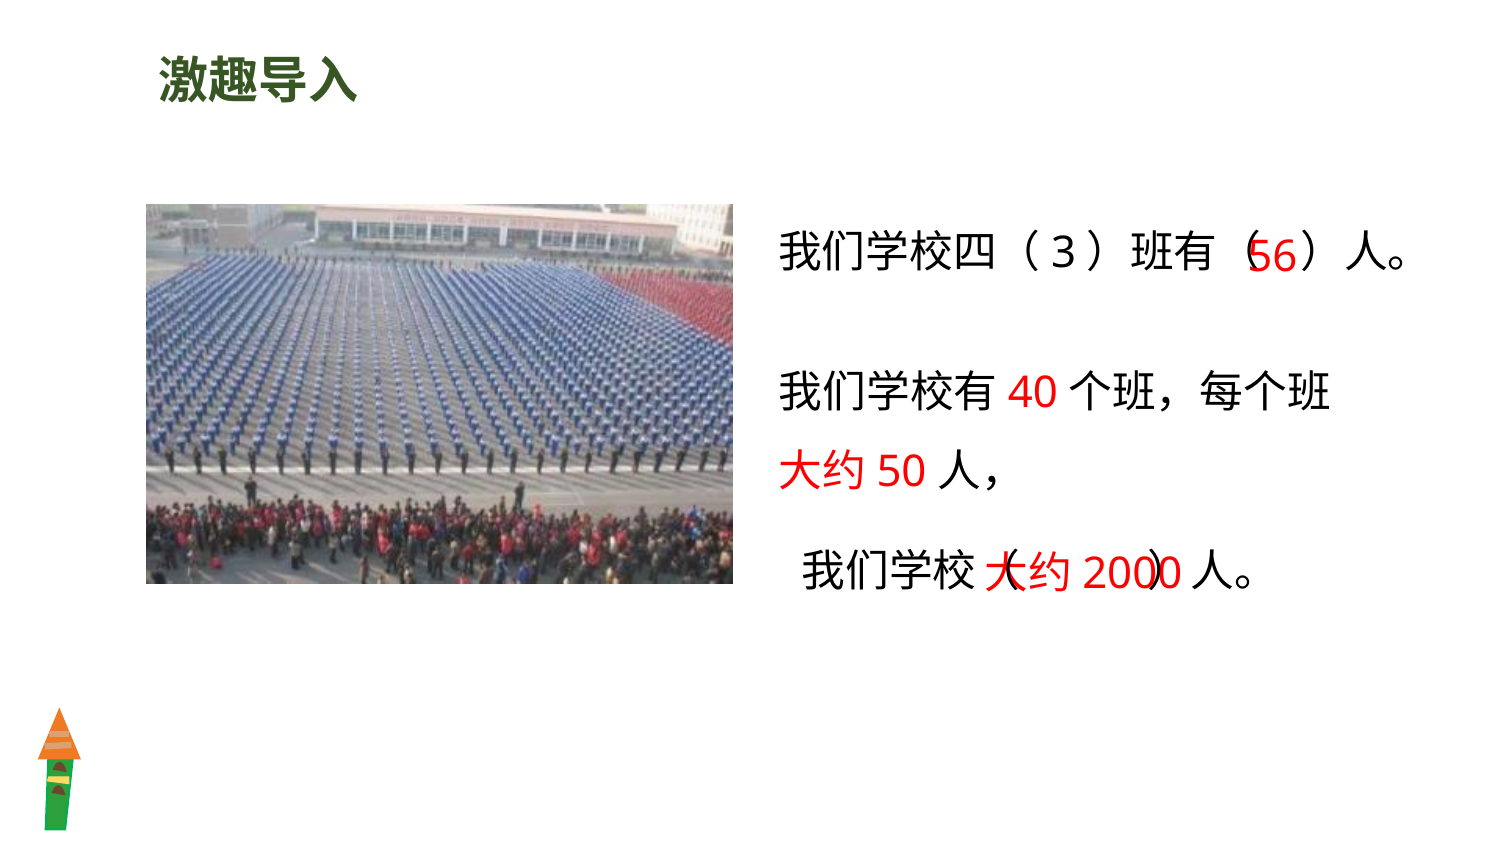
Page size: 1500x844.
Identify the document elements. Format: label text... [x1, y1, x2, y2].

text_box 我们学校四（3）班有（ ）人。 [766, 217, 1444, 282]
text_box 我们学校有40个班，每个班大约50人， [767, 332, 1345, 501]
text_box 我们学校（ ）人。 [790, 537, 1290, 601]
text_box 56 [1236, 221, 1309, 286]
picture [146, 204, 733, 584]
text_box 激趣导入 [147, 42, 371, 115]
